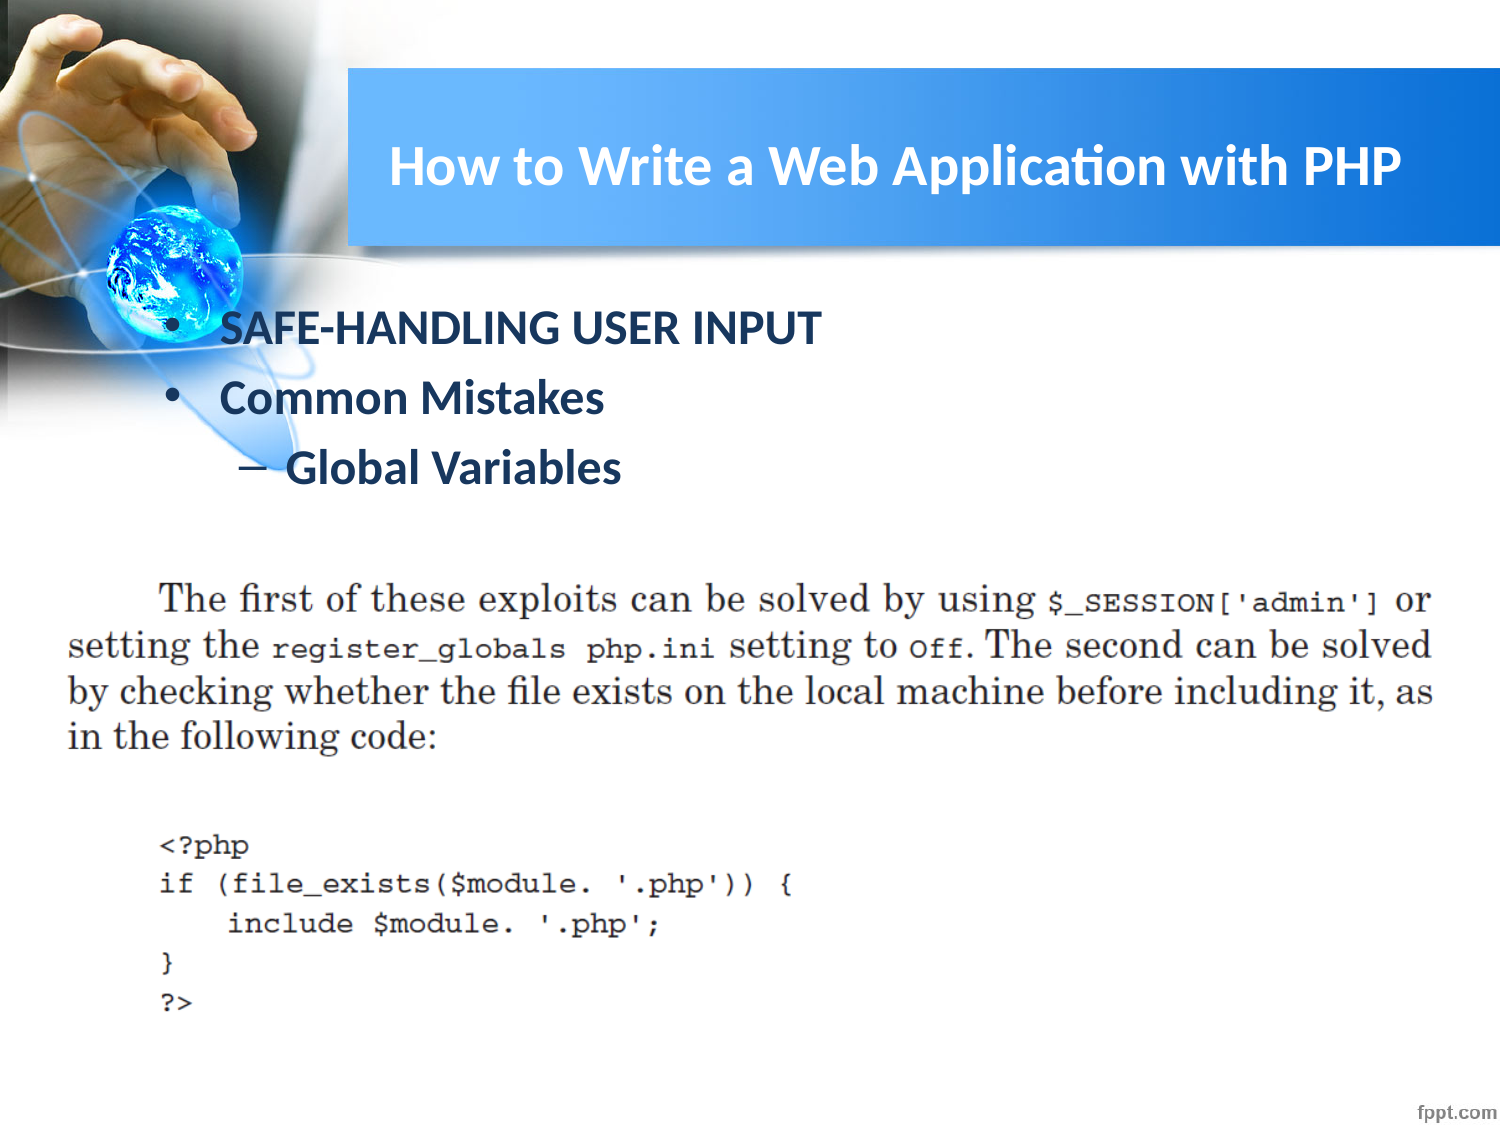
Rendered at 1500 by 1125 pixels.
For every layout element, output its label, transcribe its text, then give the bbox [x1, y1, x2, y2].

picture [0, 0, 1500, 1125]
title How to Write a Web Application with PHP [374, 111, 1452, 212]
list SAFE-HANDLING USER INPUT Common Mistakes Global Variables [148, 286, 1477, 1039]
